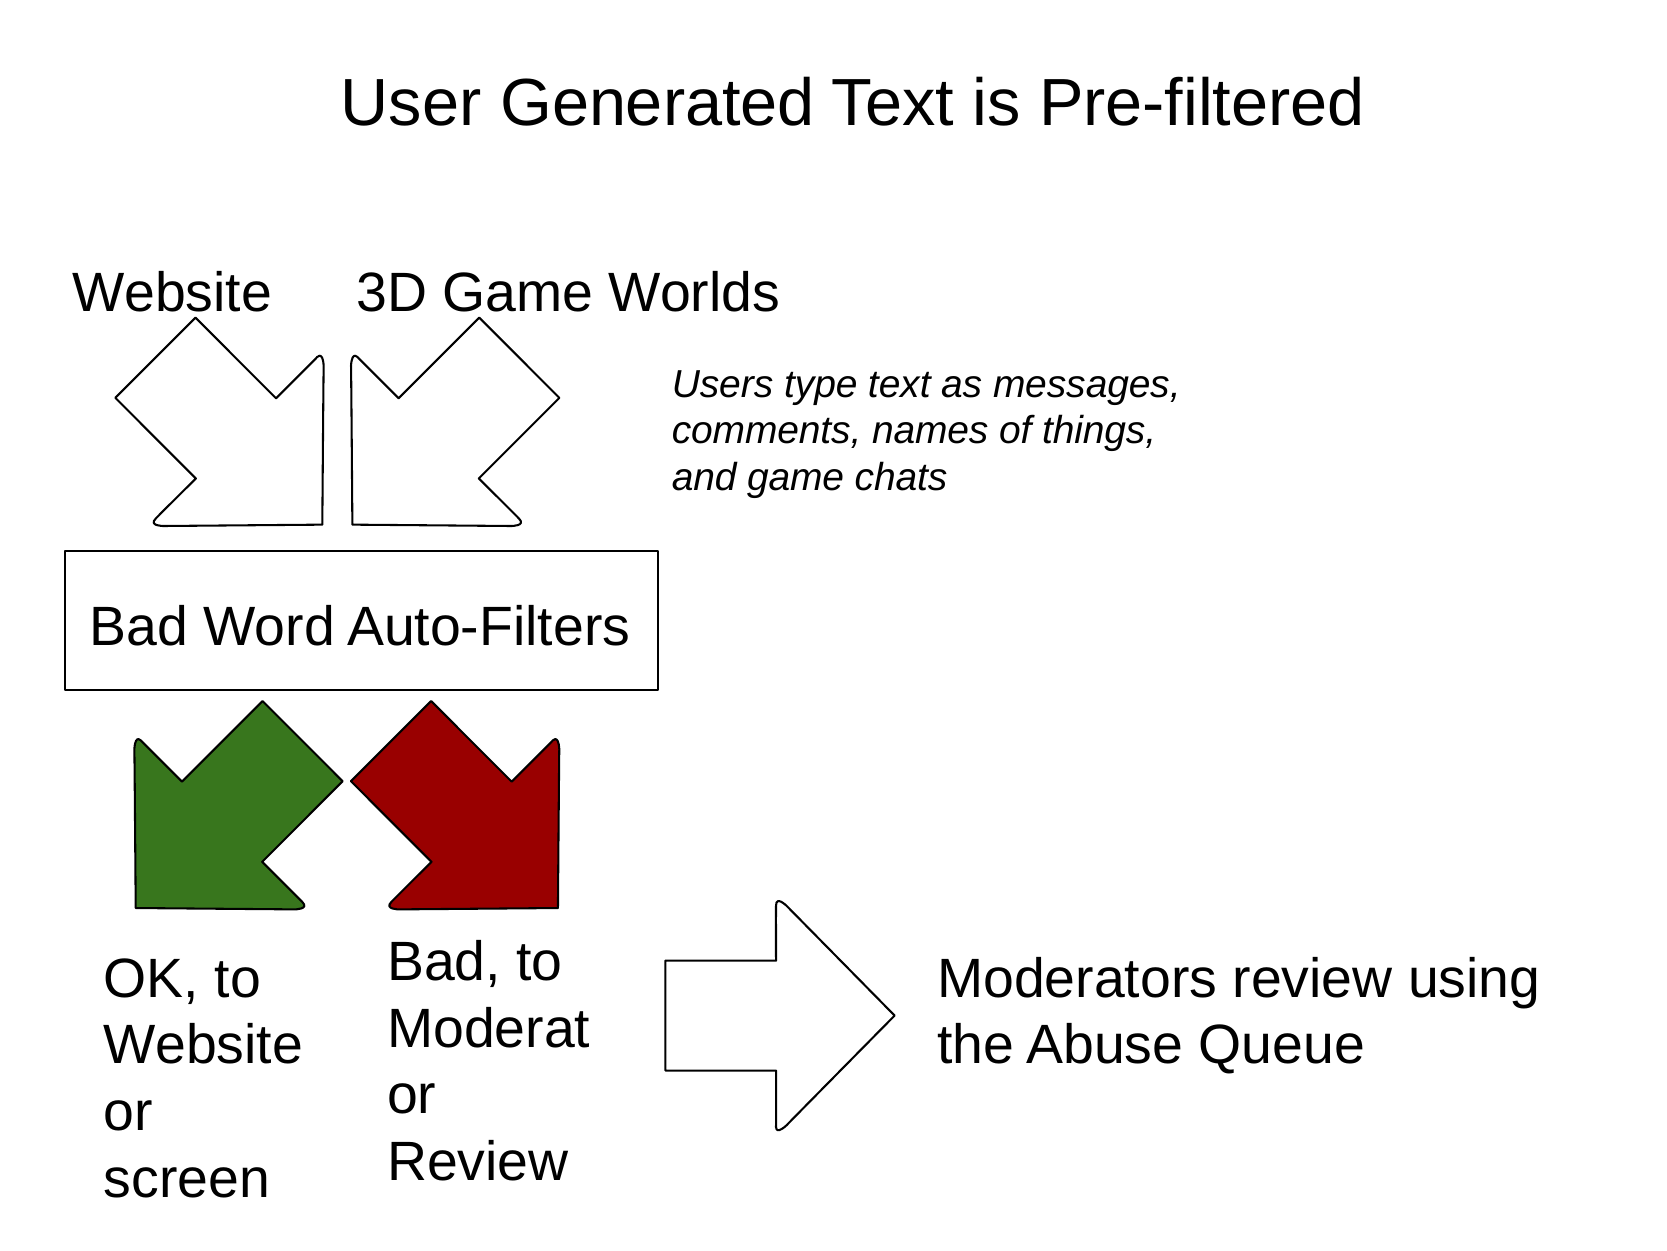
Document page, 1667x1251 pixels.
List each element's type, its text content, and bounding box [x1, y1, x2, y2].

text_box Users type text as messages, comments, names of things, and game chats [665, 352, 1193, 584]
text_box [351, 367, 560, 527]
text_box Moderators review using the Abuse Queue [931, 935, 1631, 1108]
text_box 3D Game Worlds [350, 249, 877, 367]
text_box Bad Word Auto-Filters [83, 583, 686, 727]
text_box [134, 701, 343, 910]
text_box Bad, to Moderator Review [381, 918, 622, 1127]
text_box [123, 355, 324, 527]
text_box [65, 551, 659, 691]
text_box [665, 901, 895, 1131]
text_box [350, 701, 560, 910]
list User Generated Text is Pre-filtered [64, 52, 1643, 166]
text_box OK, to Website or screen [97, 935, 338, 1144]
text_box Website [66, 249, 307, 406]
